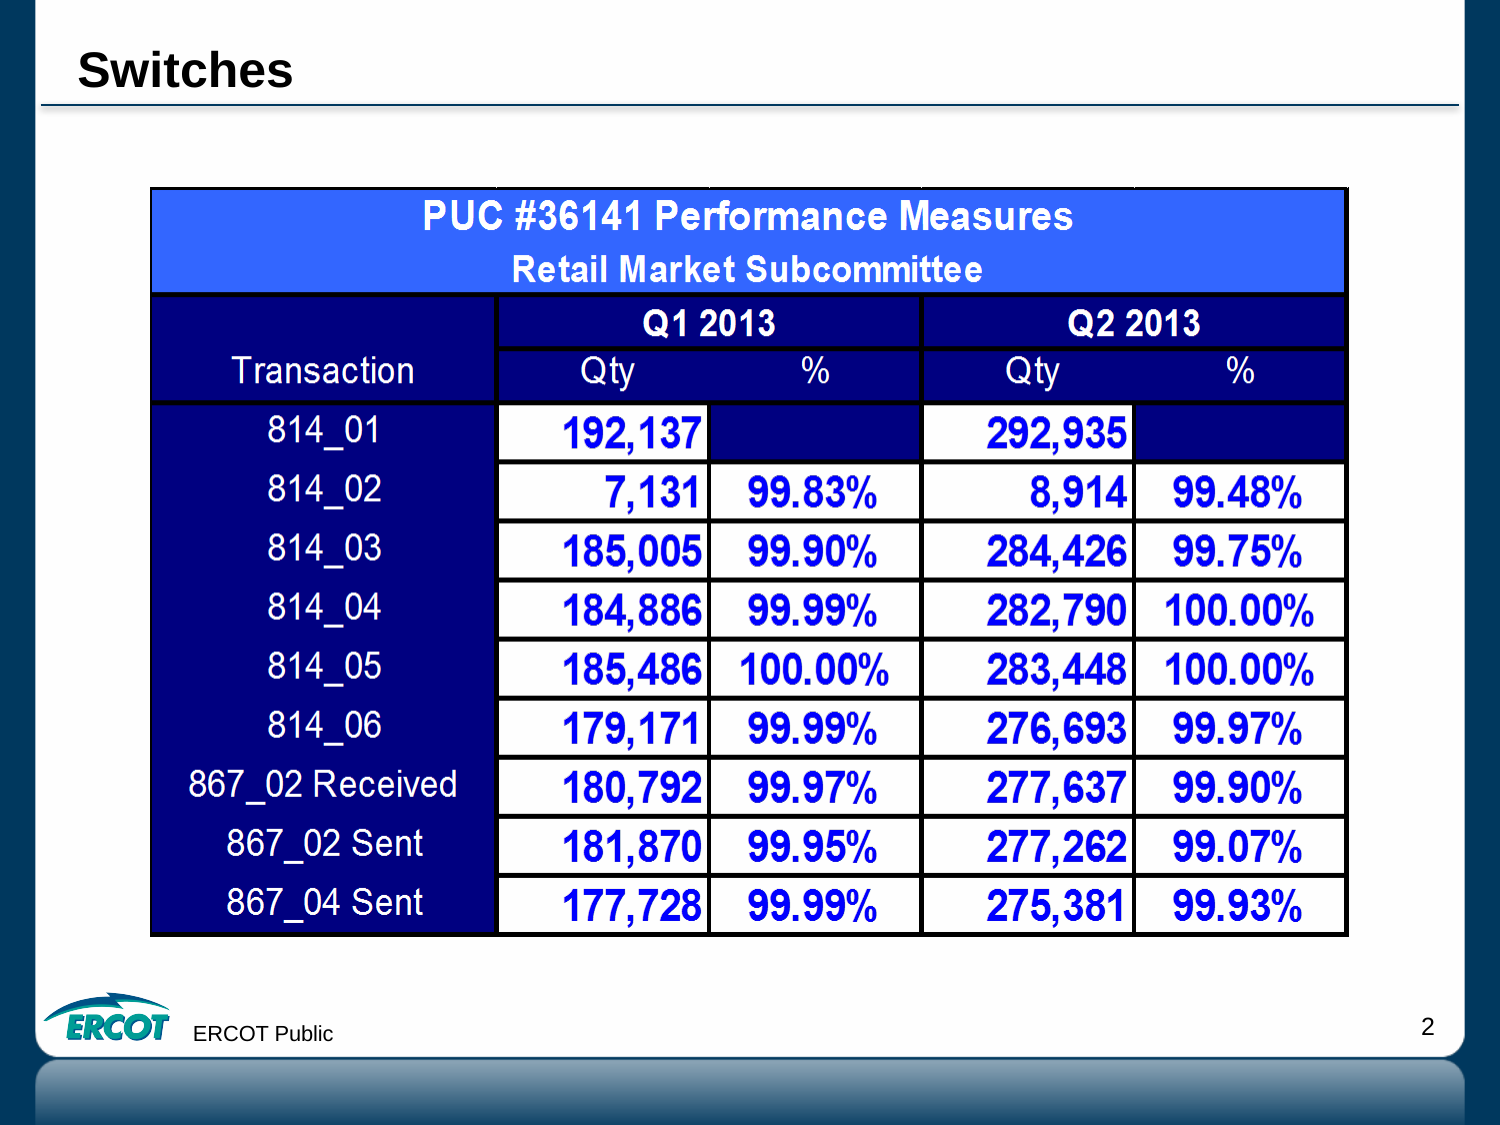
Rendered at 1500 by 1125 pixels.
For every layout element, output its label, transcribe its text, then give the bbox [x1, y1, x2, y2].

picture [35, 0, 1465, 1125]
title Switches [62, 29, 1450, 106]
